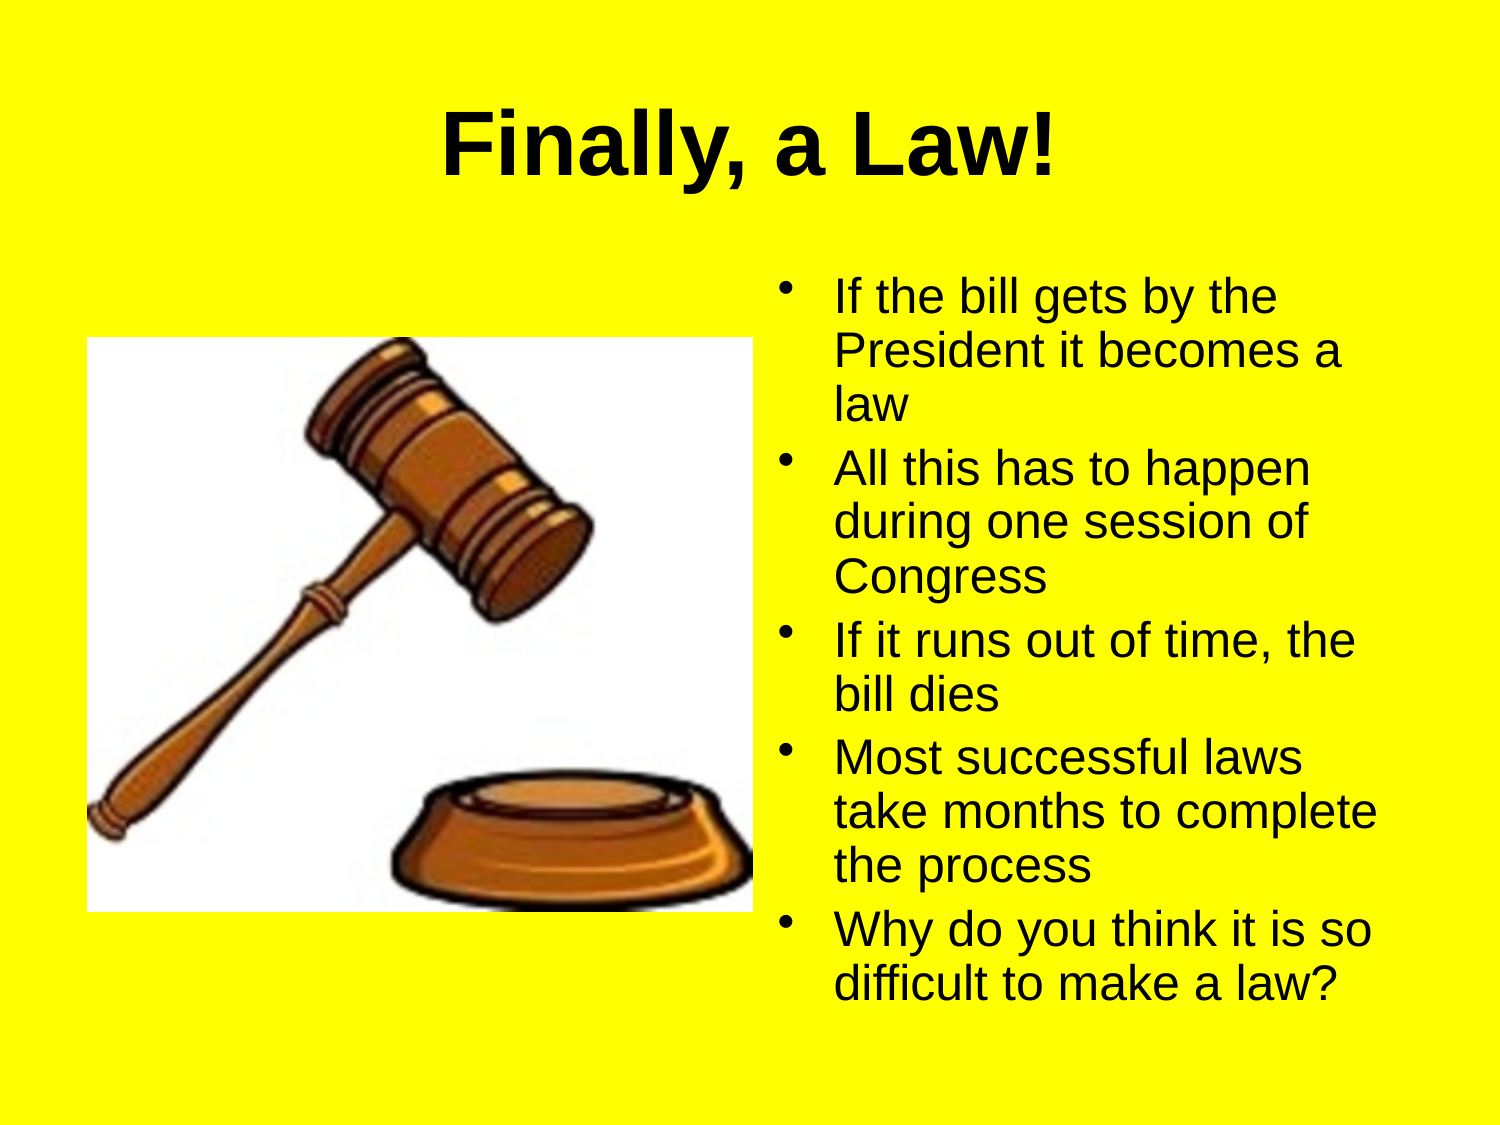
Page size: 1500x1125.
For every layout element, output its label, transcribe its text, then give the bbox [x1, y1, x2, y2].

list If the bill gets by the President it becomes a law All this has to happen during one session of Congress If it runs out of time, the bill dies Most successful laws take months to complete the process Why do you think it is so difficult to make a law? [762, 262, 1425, 1075]
title Finally, a Law! [75, 45, 1425, 233]
picture [87, 337, 753, 912]
